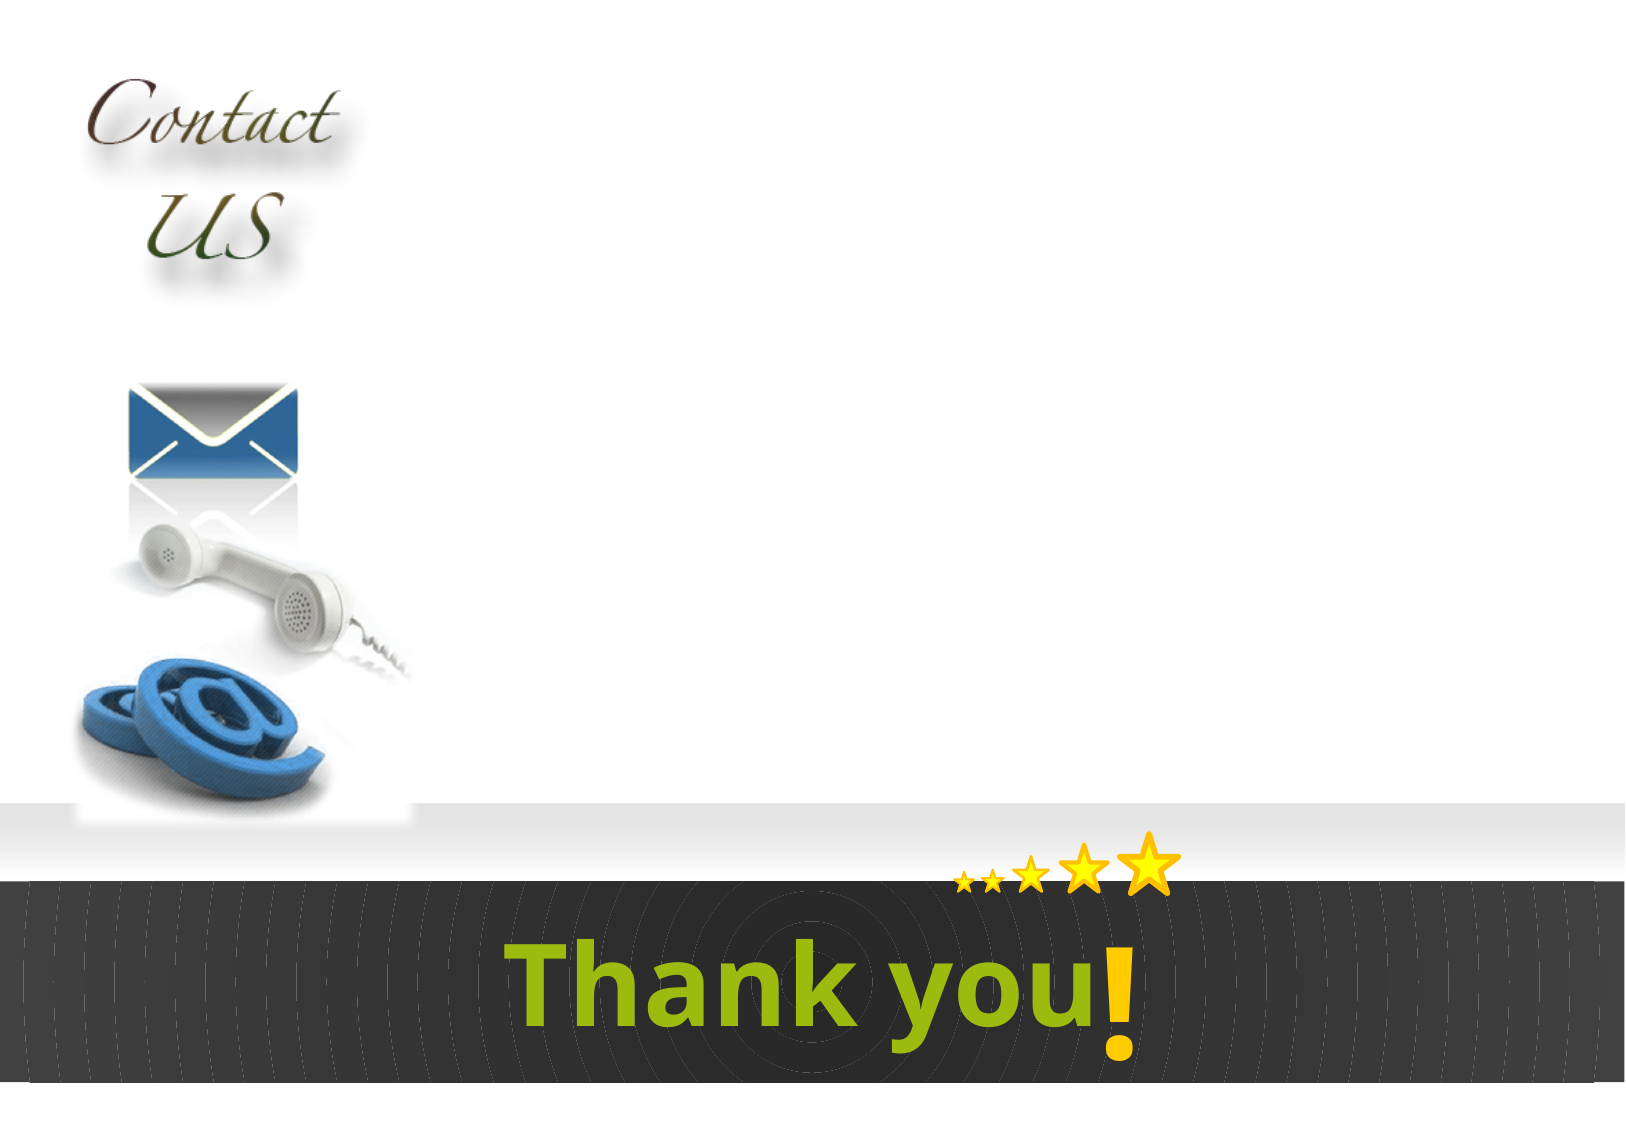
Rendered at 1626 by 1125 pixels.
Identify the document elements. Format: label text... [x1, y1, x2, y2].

picture [0, 30, 414, 323]
text_box Thank you [487, 905, 1132, 994]
text_box ! [1060, 952, 1179, 1041]
picture [82, 395, 406, 818]
